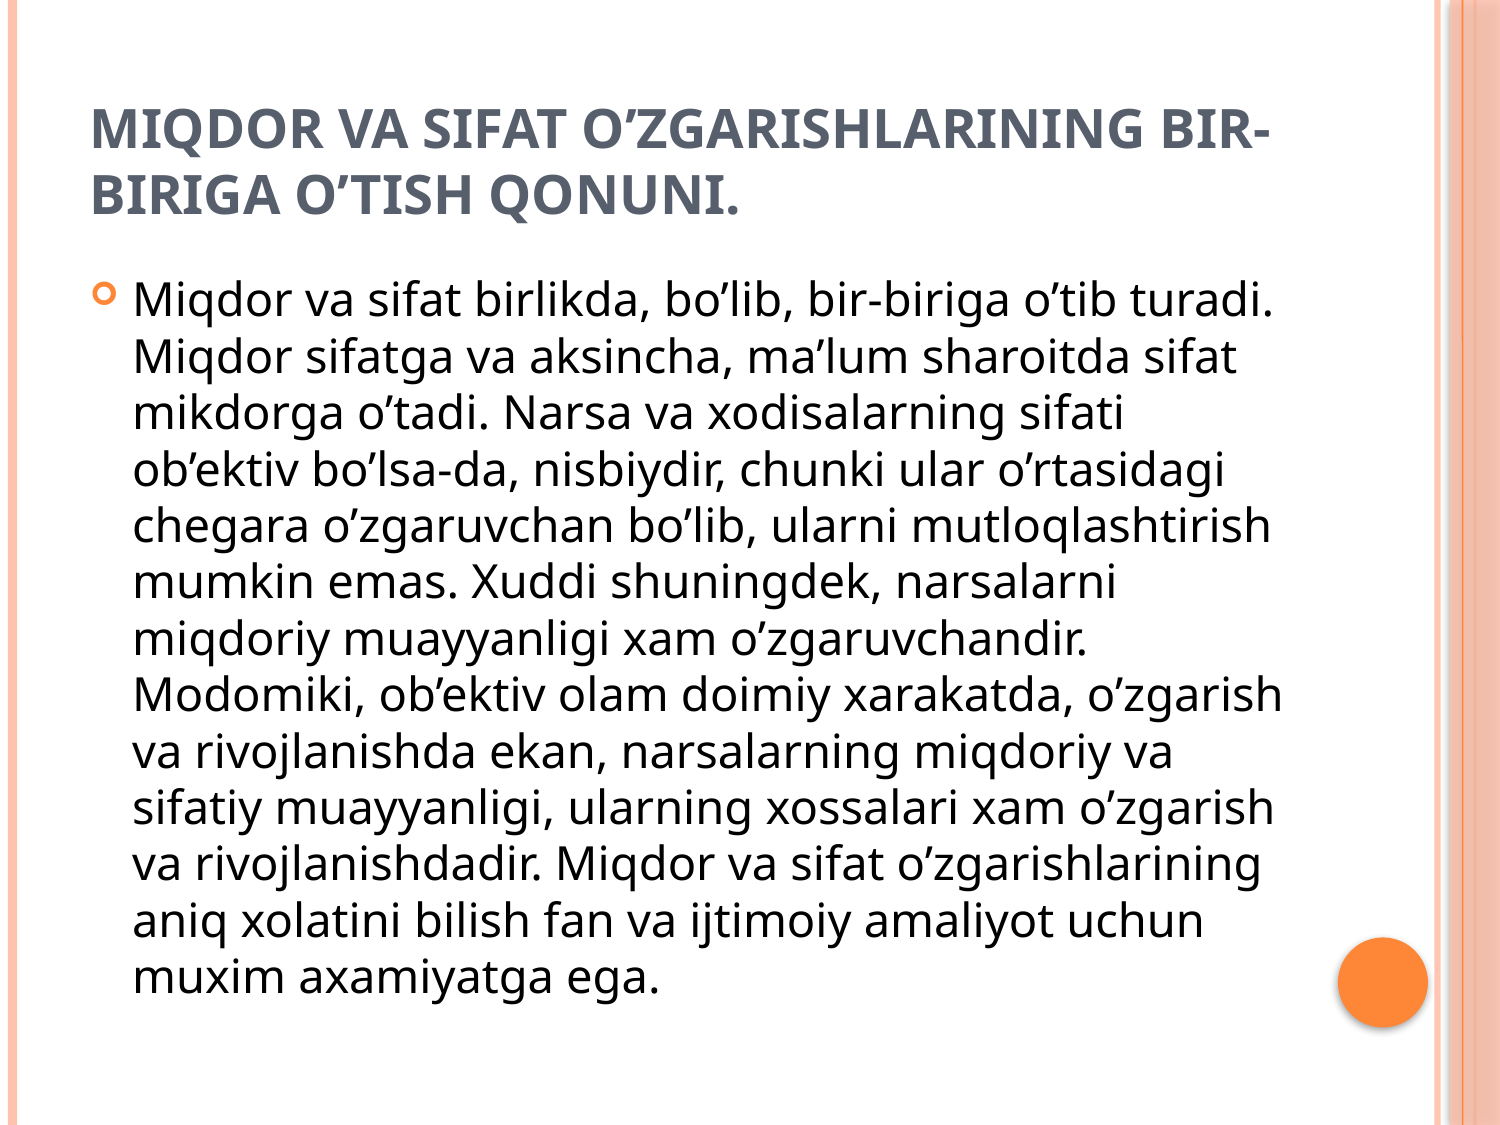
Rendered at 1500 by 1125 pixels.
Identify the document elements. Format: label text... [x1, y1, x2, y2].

list Miqdor va sifat birlikda, bo’lib, bir-biriga o’tib turadi. Miqdor sifatga va aksincha, ma’lum sharoitda sifat mikdorga o’tadi. Narsa va xodisalarning sifati ob’ektiv bo’lsa-da, nisbiydir, chunki ular o’rtasidagi chegara o’zgaruvchan bo’lib, ularni mutloqlashtirish mumkin emas. Xuddi shuningdek, narsalarni miqdoriy muayyanligi xam o’zgaruvchandir. Modomiki, ob’ektiv olam doimiy xarakatda, o’zgarish va rivojlanishda ekan, narsalarning miqdoriy va sifatiy muayyanligi, ularning xossalari xam o’zgarish va rivojlanishdadir. Miqdor va sifat o’zgarishlarining aniq xolatini bilish fan va ijtimoiy amaliyot uchun muxim axamiyatga ega. [75, 262, 1300, 1062]
title Miqdor va sifat o’zgarishlarining bir-biriga o’tish qonuni. [75, 45, 1300, 233]
